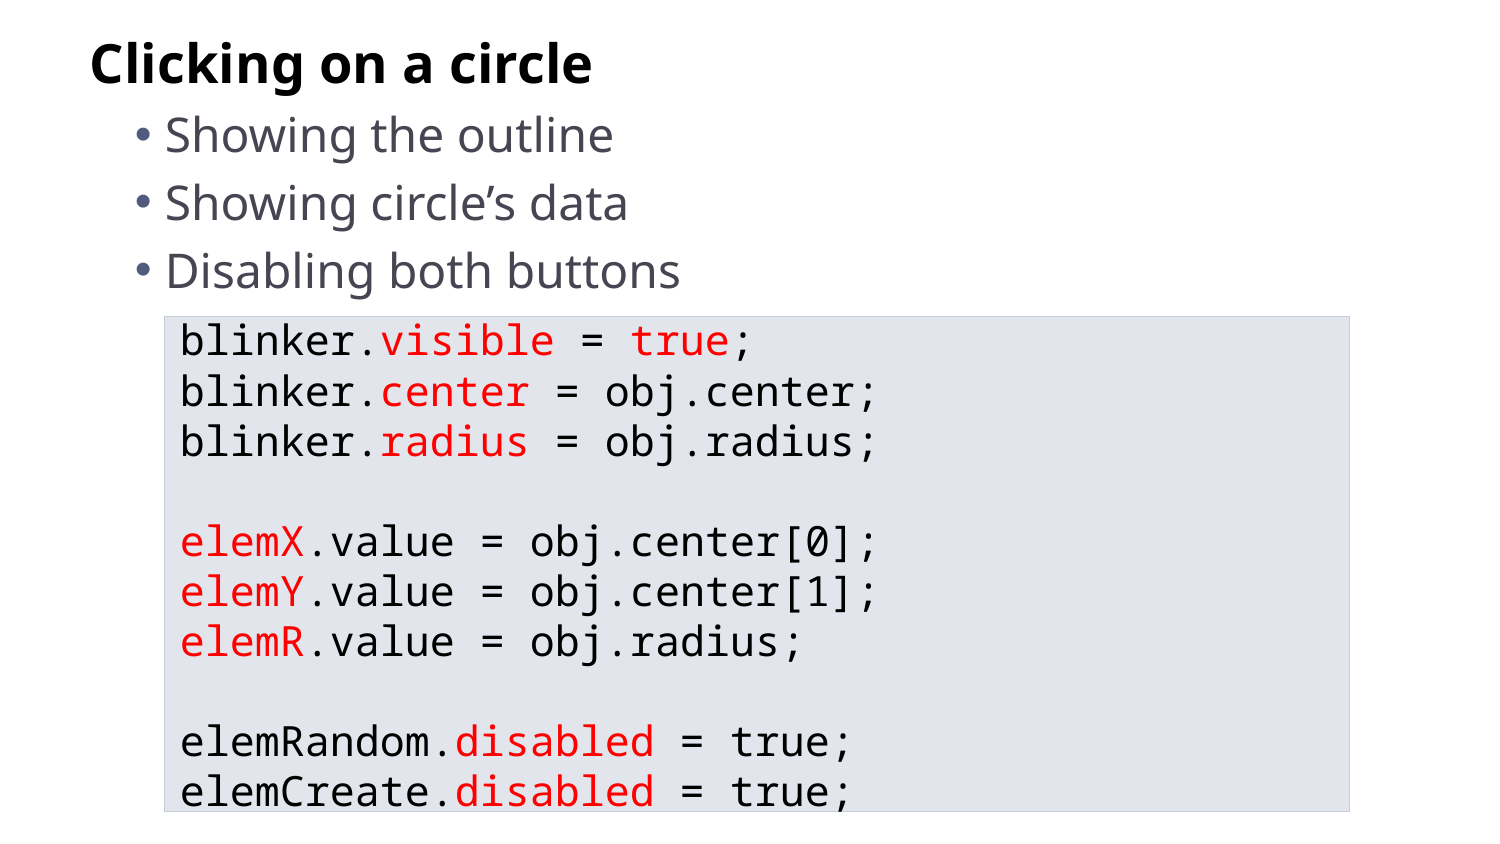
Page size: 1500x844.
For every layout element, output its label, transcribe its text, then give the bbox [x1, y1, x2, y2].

list Clicking on a circle Showing the outline Showing circle’s data Disabling both buttons [75, 21, 1475, 835]
text_box blinker.visible = true; blinker.center = obj.center; blinker.radius = obj.radius; elemX.value = obj.center[0]; elemY.value = obj.center[1]; elemR.value = obj.radius; elemRandom.disabled = true; elemCreate.disabled = true; [164, 316, 1350, 812]
